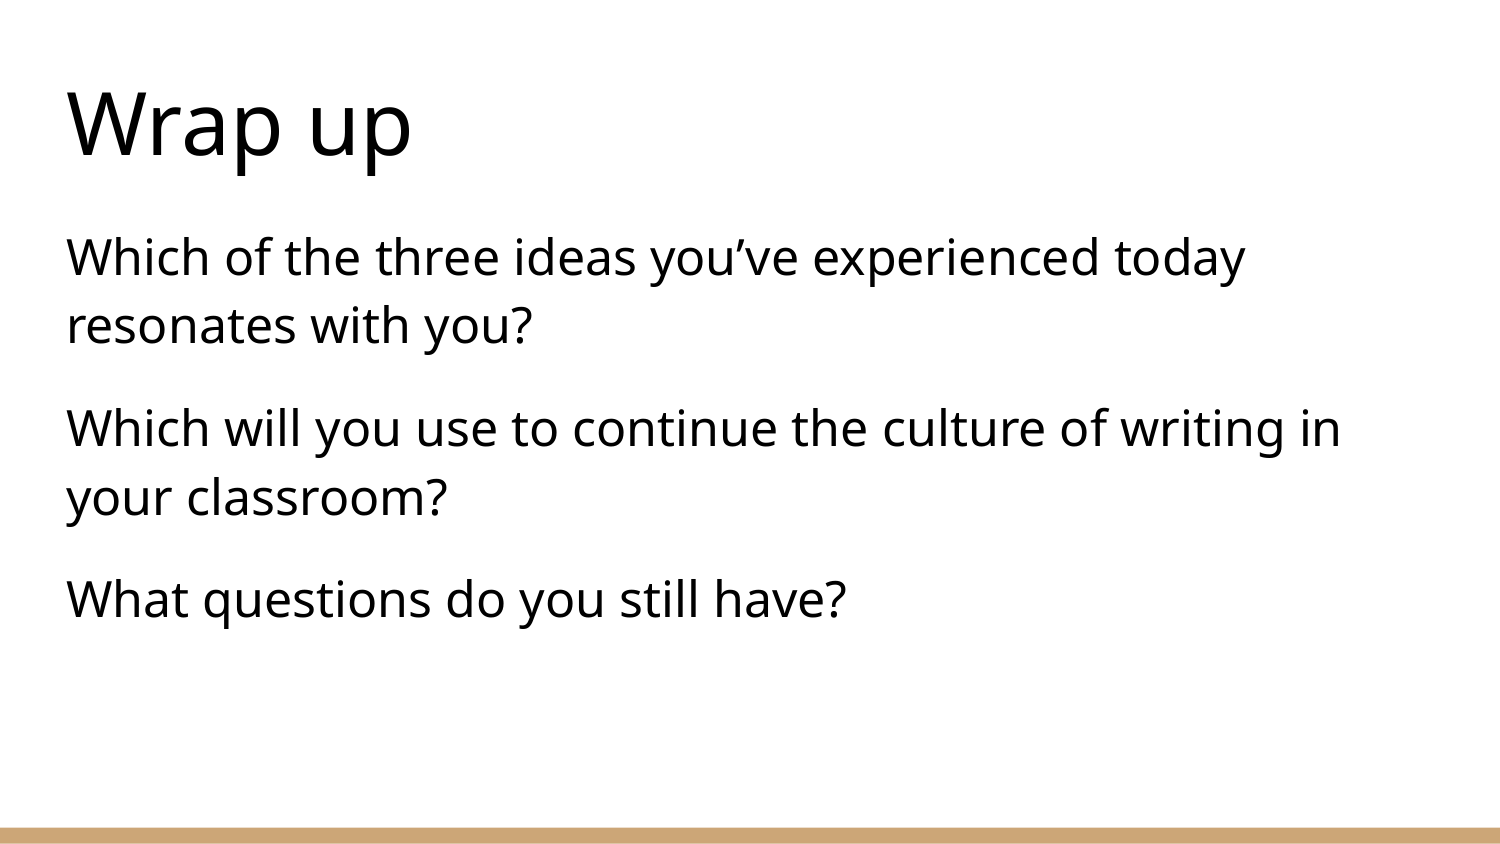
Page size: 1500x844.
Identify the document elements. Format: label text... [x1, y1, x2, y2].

list Which of the three ideas you’ve experienced today resonates with you? Which will you use to continue the culture of writing in your classroom? What questions do you still have? [51, 200, 1449, 752]
title Wrap up [51, 51, 1449, 189]
